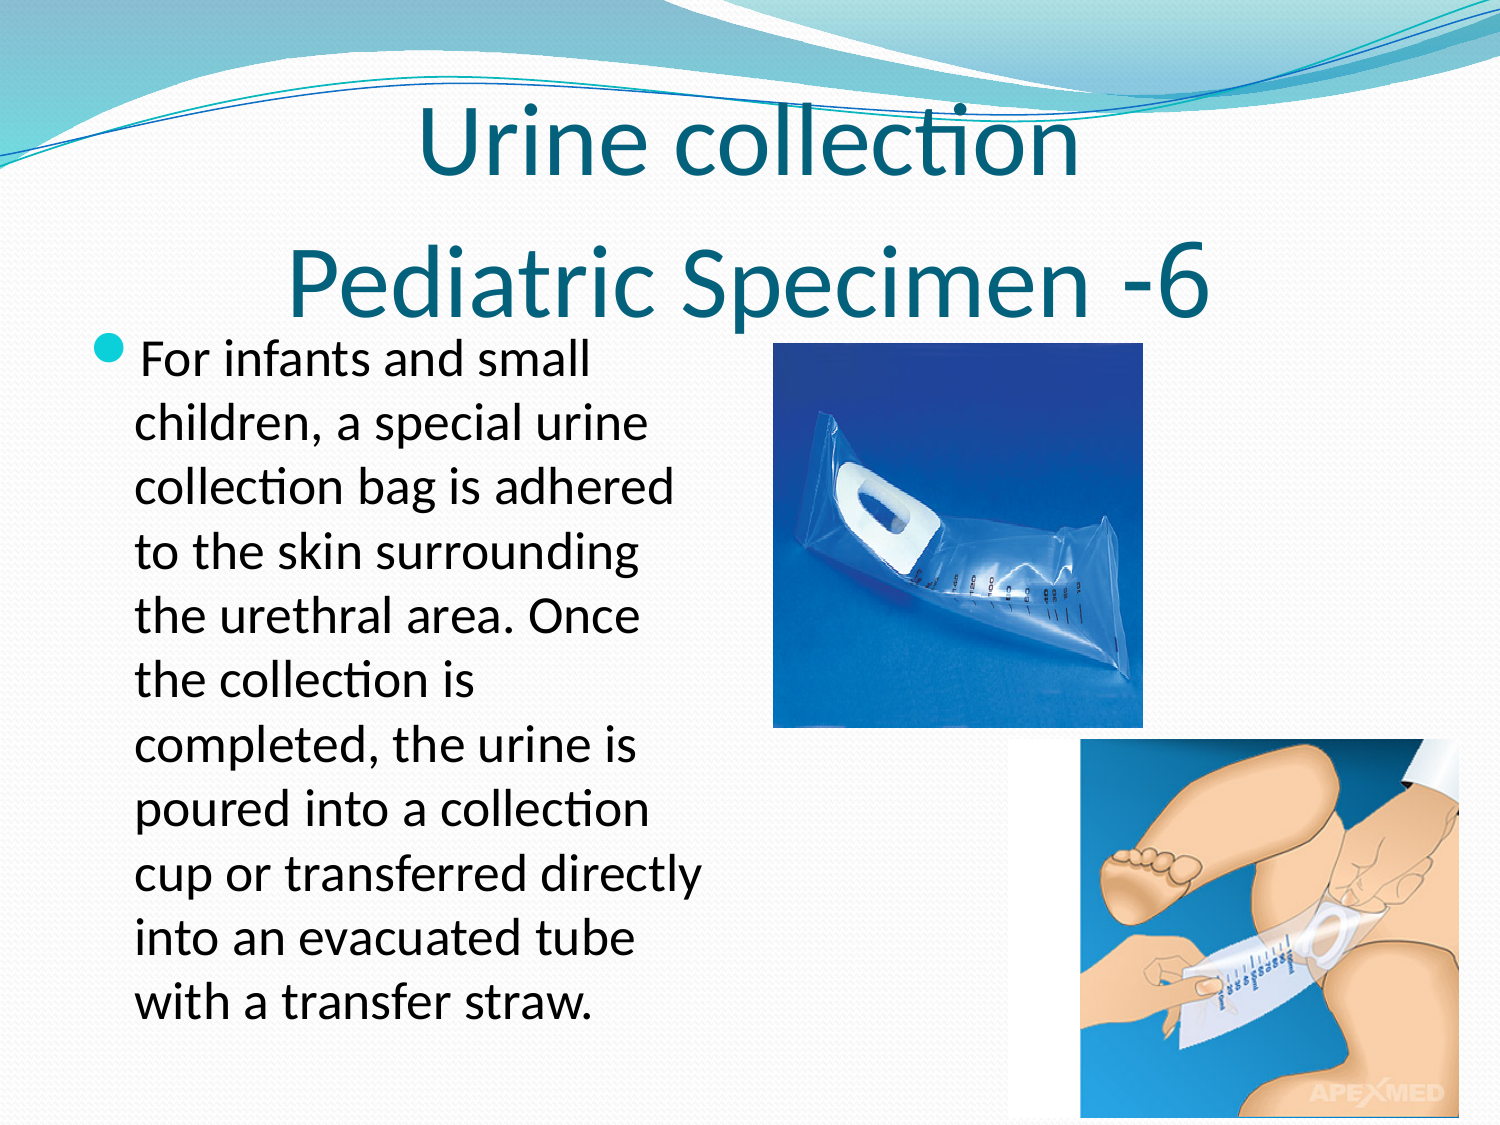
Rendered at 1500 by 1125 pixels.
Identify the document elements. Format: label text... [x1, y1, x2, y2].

picture [1008, 739, 1459, 1118]
picture [1208, 758, 1217, 763]
list For infants and small children, a special urine collection bag is adhered to the skin surrounding the urethral area. Once the collection is completed, the urine is poured into a collection cup or transferred directly into an evacuated tube with a transfer straw. [75, 339, 738, 1043]
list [773, 342, 1143, 729]
title Urine collection [75, 8, 1425, 150]
text_box 6- Pediatric Specimen [74, 150, 1425, 339]
